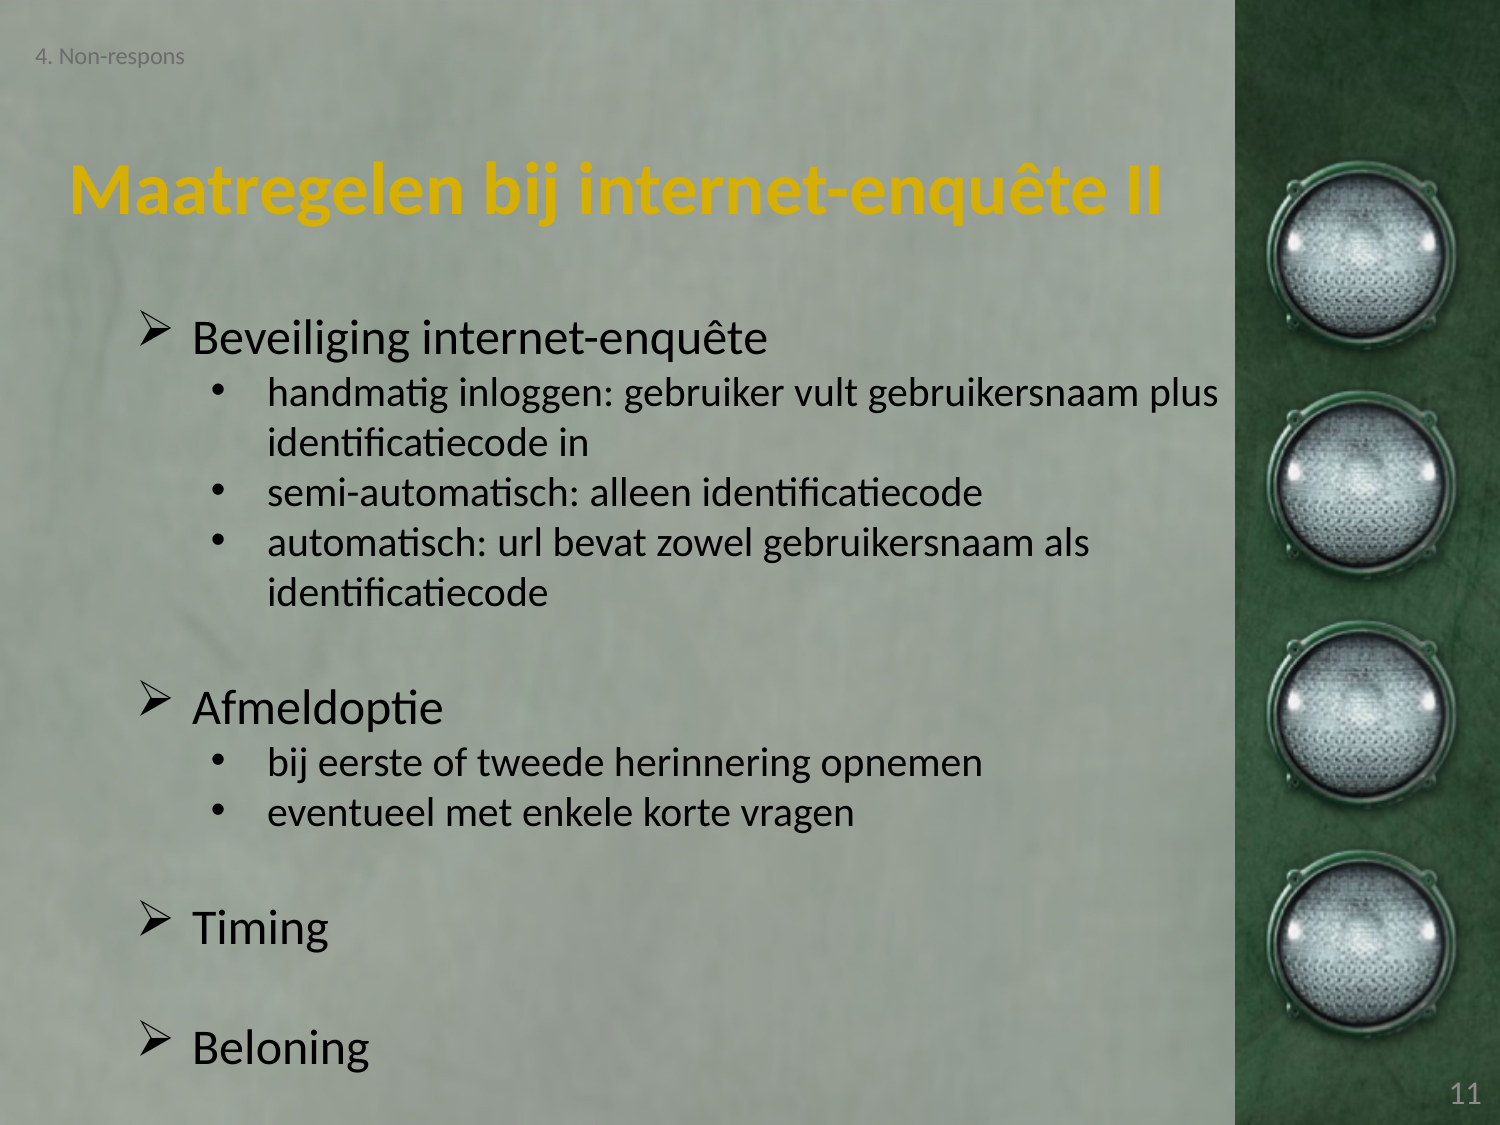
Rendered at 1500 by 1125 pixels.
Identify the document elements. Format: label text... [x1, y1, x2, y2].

text_box Beveiliging internet-enquête handmatig inloggen: gebruiker vult gebruikersnaam plus identificatiecode in semi-automatisch: alleen identificatiecode automatisch: url bevat zowel gebruikersnaam als identificatiecode Afmeldoptie bij eerste of tweede herinnering opnemen eventueel met enkele korte vragen Timing Beloning [121, 297, 1229, 1083]
title 4. Non-respons [19, 32, 377, 77]
subtitle Maatregelen bij internet-enquête II [0, 131, 1229, 276]
picture [0, 0, 1500, 1125]
